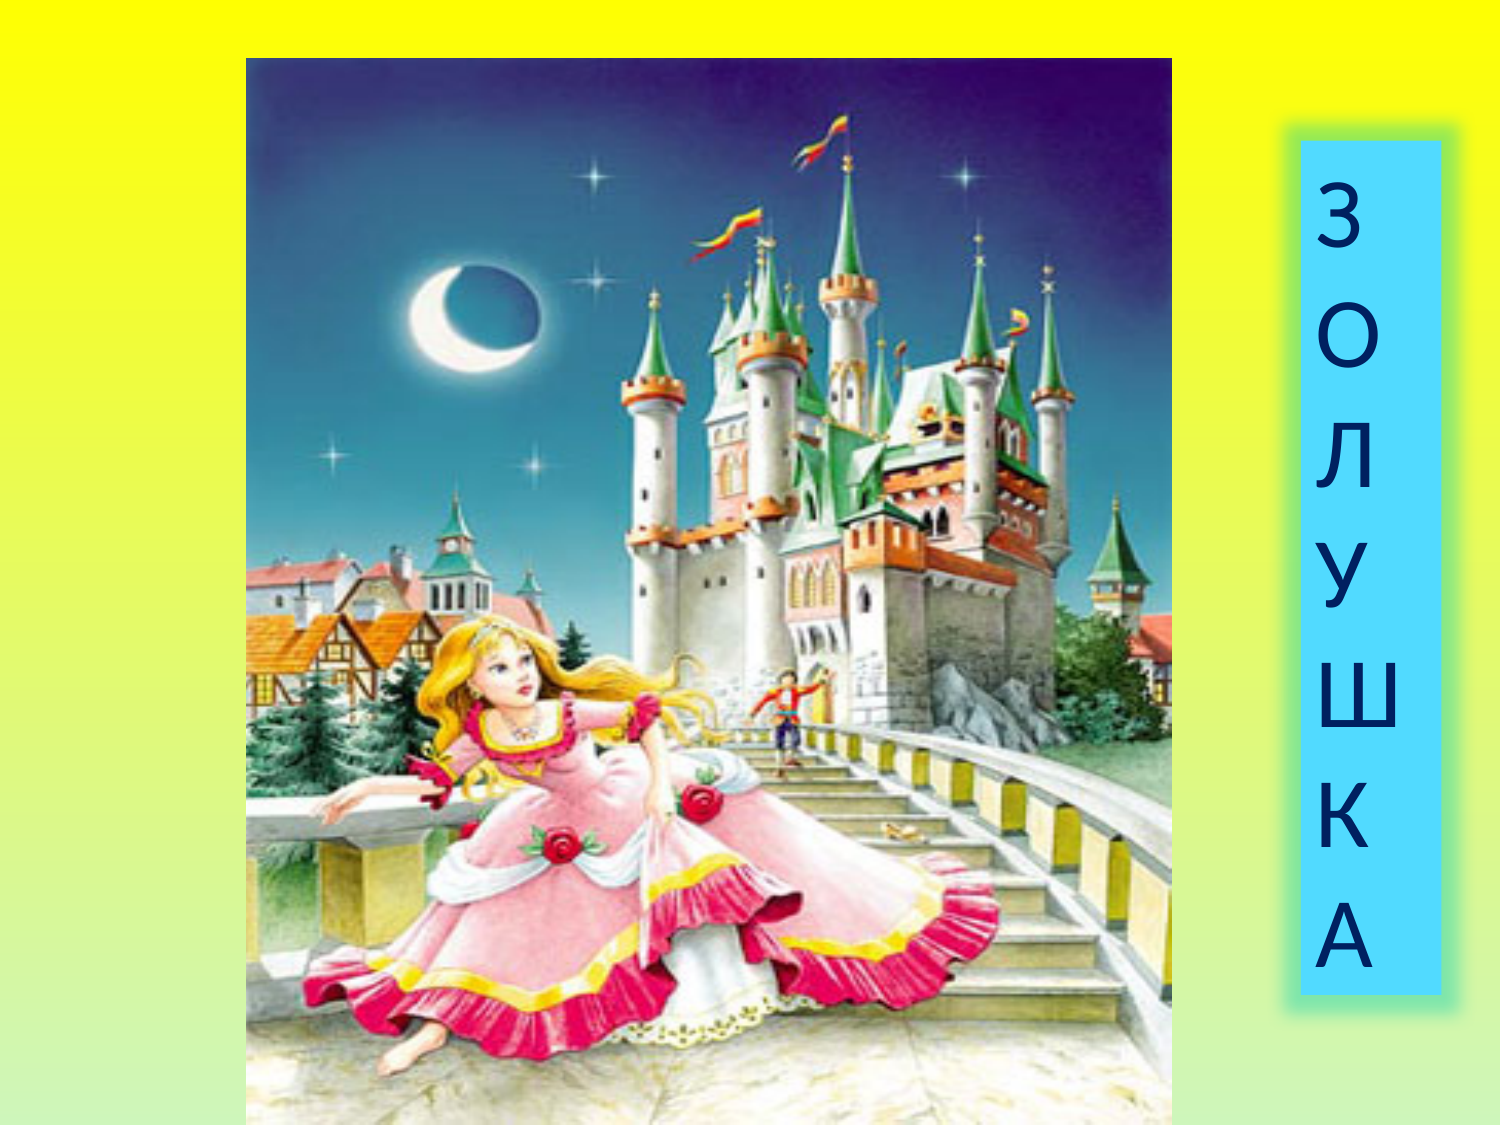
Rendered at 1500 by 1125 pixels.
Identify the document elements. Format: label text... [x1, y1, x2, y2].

text_box З О Л У Ш К А [1300, 140, 1442, 995]
text_box зубы [0, 281, 238, 285]
text_box зубы [1476, 281, 1500, 285]
picture [245, 58, 1173, 1125]
text_box зубы [1178, 281, 1269, 285]
